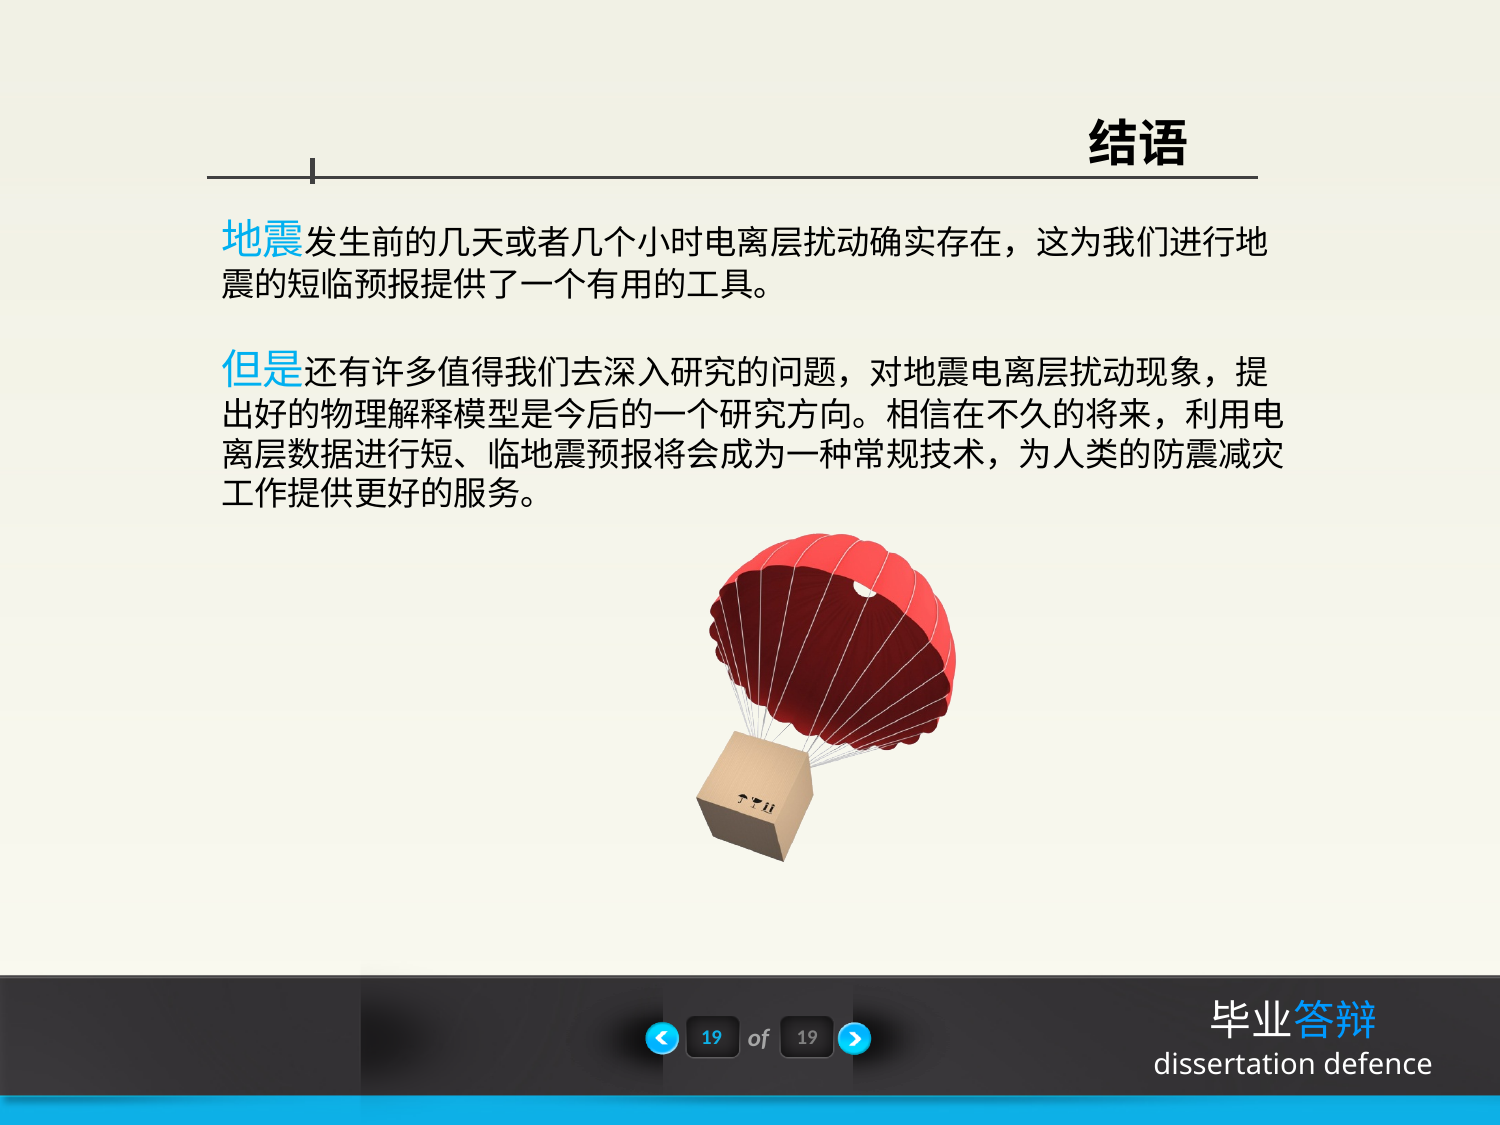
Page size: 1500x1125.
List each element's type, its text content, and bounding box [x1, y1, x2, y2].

text_box of [747, 1014, 773, 1059]
text_box 地震发生前的几天或者几个小时电离层扰动确实存在，这为我们进行地震的短临预报提供了一个有用的工具。 但是还有许多值得我们去深入研究的问题，对地震电离层扰动现象，提出好的物理解释模型是今后的一个研究方向。相信在不久的将来，利用电离层数据进行短、临地震预报将会成为一种常规技术，为人类的防震减灾工作提供更好的服务。 [206, 205, 1317, 520]
text_box 毕业答辩 dissertation defence [1080, 998, 1500, 1088]
picture [0, 0, 1500, 1096]
text_box 结语 [1073, 103, 1204, 176]
